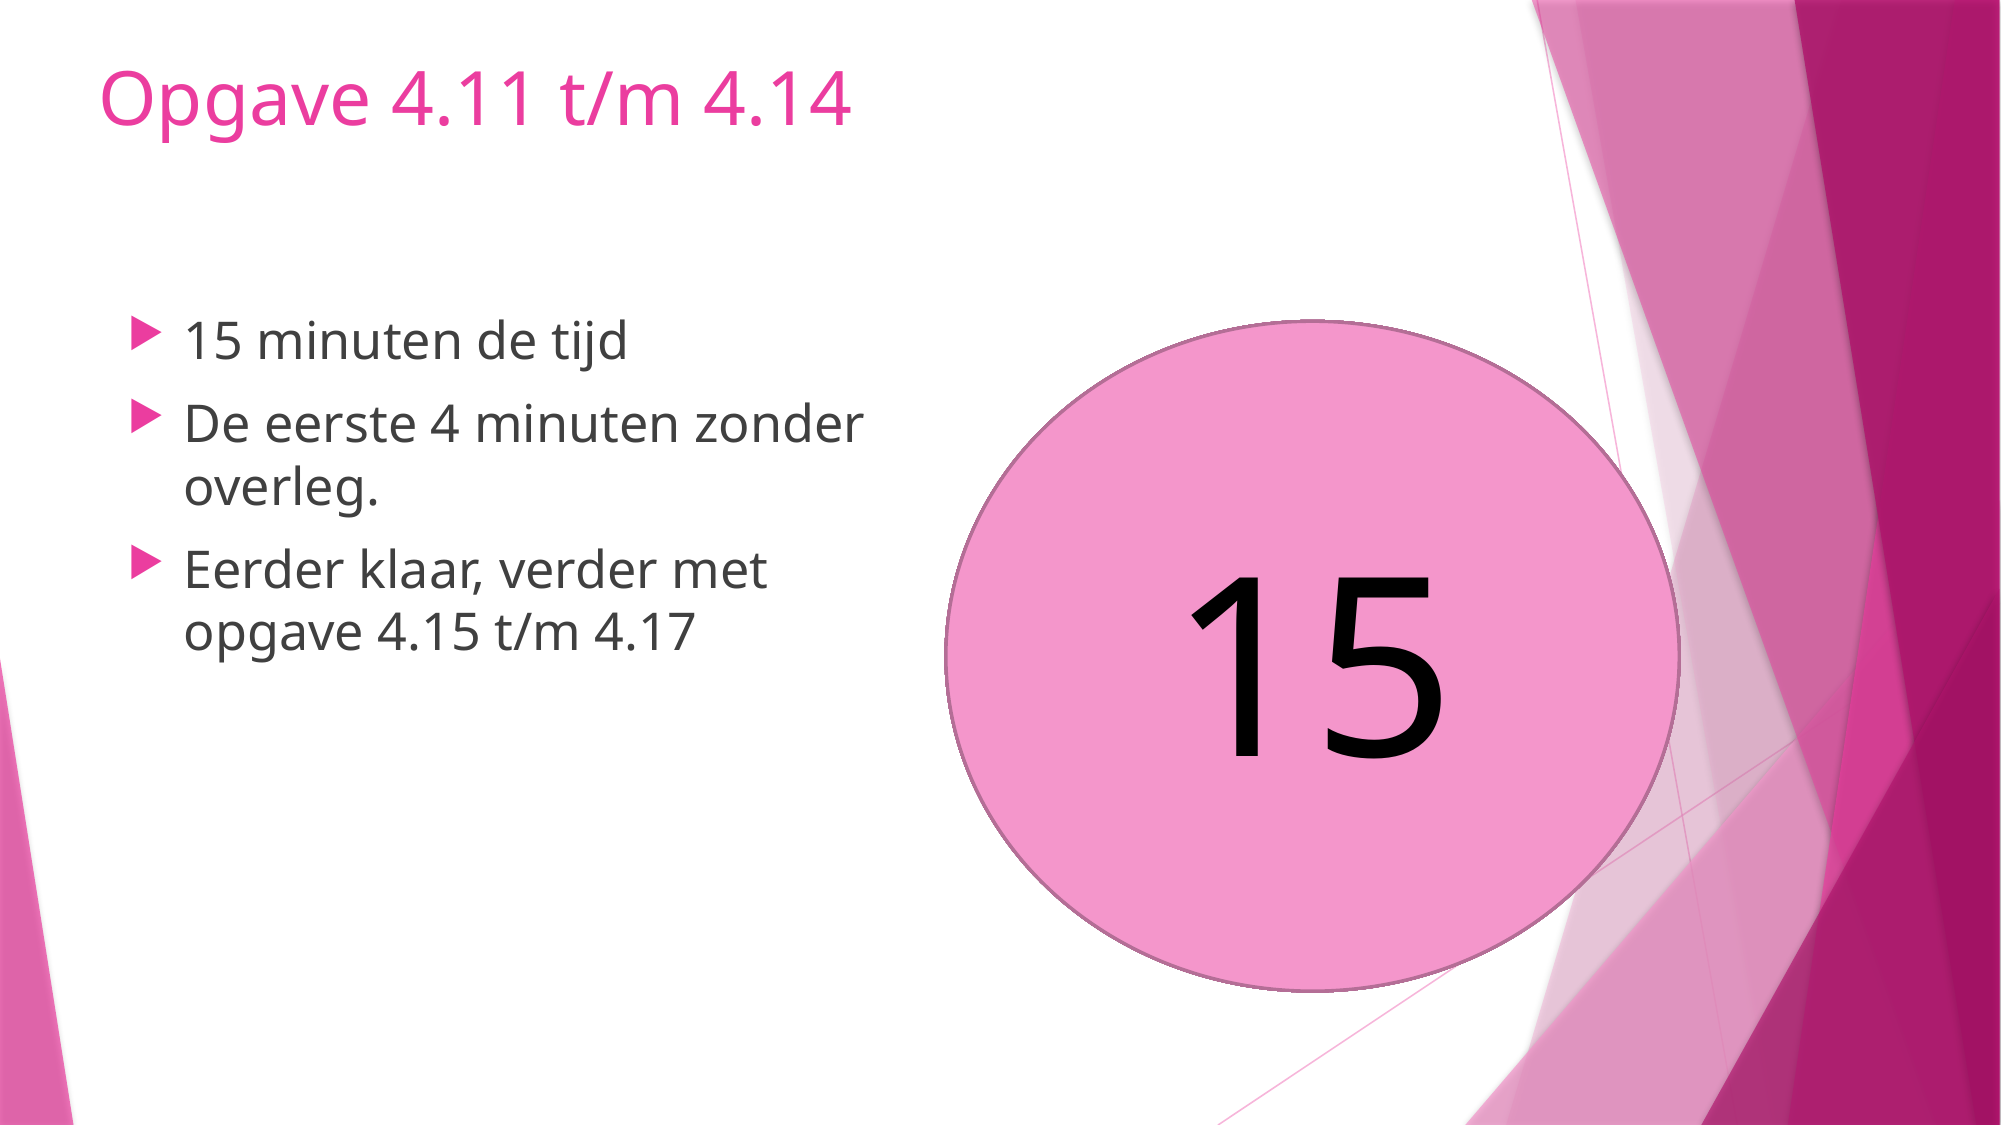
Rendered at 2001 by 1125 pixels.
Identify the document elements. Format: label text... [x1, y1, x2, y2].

list 15 minuten de tijd De eerste 4 minuten zonder overleg. Eerder klaar, verder met opgave 4.15 t/m 4.17 [112, 299, 896, 992]
title Opgave 4.11 t/m 4.14 [83, 42, 1494, 260]
text_box 15 [944, 319, 1681, 993]
